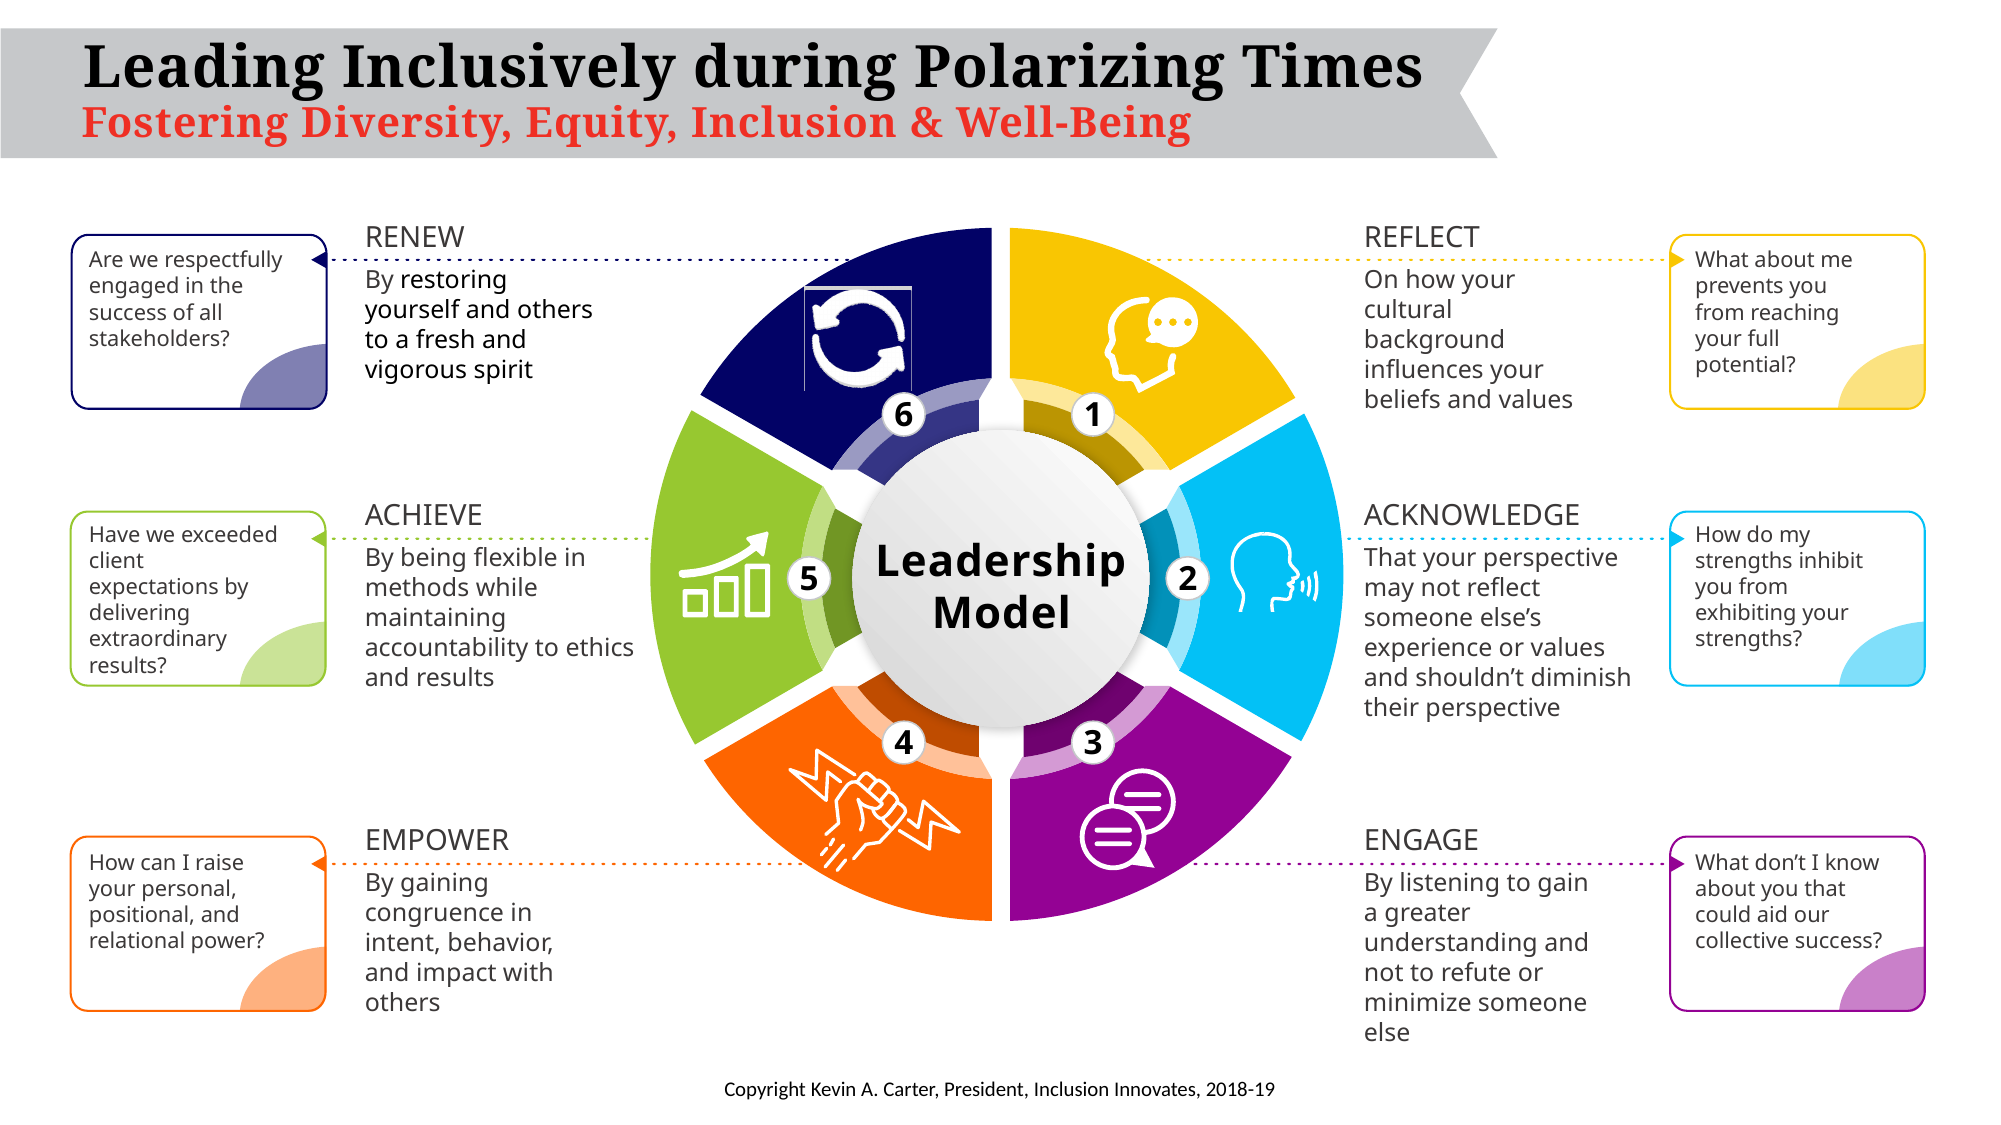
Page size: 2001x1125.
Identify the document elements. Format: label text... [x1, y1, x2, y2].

text_box [1670, 513, 1680, 530]
text_box EMPOWER By gaining congruence in intent, behavior, and impact with others [350, 873, 616, 1024]
text_box [311, 530, 327, 548]
text_box REFLECT On how your cultural background influences your beliefs and values [1349, 269, 1615, 422]
text_box REFLECT On how your cultural background influences your beliefs and values [1349, 211, 1615, 251]
text_box What don’t I know about you that could aid our collective success? [1680, 841, 1909, 961]
text_box ENGAGE By listening to gain a greater understanding and not to refute or minimize someone else [1349, 873, 1615, 1054]
picture [804, 286, 912, 391]
text_box How do my strengths inhibit you from exhibiting your strengths? [1680, 512, 1900, 659]
text_box [239, 343, 327, 409]
text_box RENEW By restoring yourself and others to a fresh and vigorous spirit [350, 211, 616, 251]
text_box Copyright Kevin A. Carter, President, Inclusion Innovates, 2018-19 [1, 1068, 1999, 1109]
text_box ACHIEVE By being flexible in methods while maintaining accountability to ethics and results [350, 488, 650, 699]
text_box [1670, 234, 1925, 351]
text_box [76, 836, 326, 950]
text_box [70, 519, 74, 679]
text_box [239, 946, 327, 1012]
text_box [1838, 946, 1926, 1012]
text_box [311, 855, 650, 873]
text_box [1670, 873, 1873, 1011]
text_box [78, 234, 320, 238]
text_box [1344, 251, 1685, 269]
text_box Have we exceeded client expectations by delivering extraordinary results? [74, 512, 294, 685]
text_box How can I raise your personal, positional, and relational power? [74, 841, 303, 961]
text_box What about me prevents you from reaching your full potential? [1680, 238, 1887, 385]
text_box [1670, 548, 1848, 686]
text_box [1838, 621, 1926, 687]
text_box [83, 511, 326, 627]
text_box [239, 621, 327, 687]
text_box ACKNOWLEDGE That your perspective may not reflect someone else’s experience or values and shouldn’t diminish their perspective [1349, 548, 1657, 729]
text_box [1670, 269, 1845, 409]
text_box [1344, 855, 1685, 873]
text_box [650, 227, 1344, 921]
text_box ACKNOWLEDGE That your perspective may not reflect someone else’s experience or values and shouldn’t diminish their perspective [1349, 488, 1657, 530]
text_box ENGAGE By listening to gain a greater understanding and not to refute or minimize someone else [1349, 814, 1615, 855]
text_box Leading Inclusively during Polarizing Times [83, 29, 1447, 100]
text_box [71, 244, 274, 409]
text_box EMPOWER By gaining congruence in intent, behavior, and impact with others [350, 814, 616, 855]
text_box [0, 28, 1498, 159]
text_box Fostering Diversity, Equity, Inclusion & Well-Being [81, 95, 1445, 146]
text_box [1344, 530, 1685, 548]
text_box RENEW By restoring yourself and others to a fresh and vigorous spirit [350, 269, 616, 392]
text_box [1683, 511, 1925, 625]
text_box [70, 844, 274, 1011]
text_box [1670, 836, 1925, 948]
text_box [1837, 343, 1925, 409]
text_box Are we respectfully engaged in the success of all stakeholders? [74, 238, 325, 358]
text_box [311, 251, 650, 269]
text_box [1079, 768, 1176, 871]
